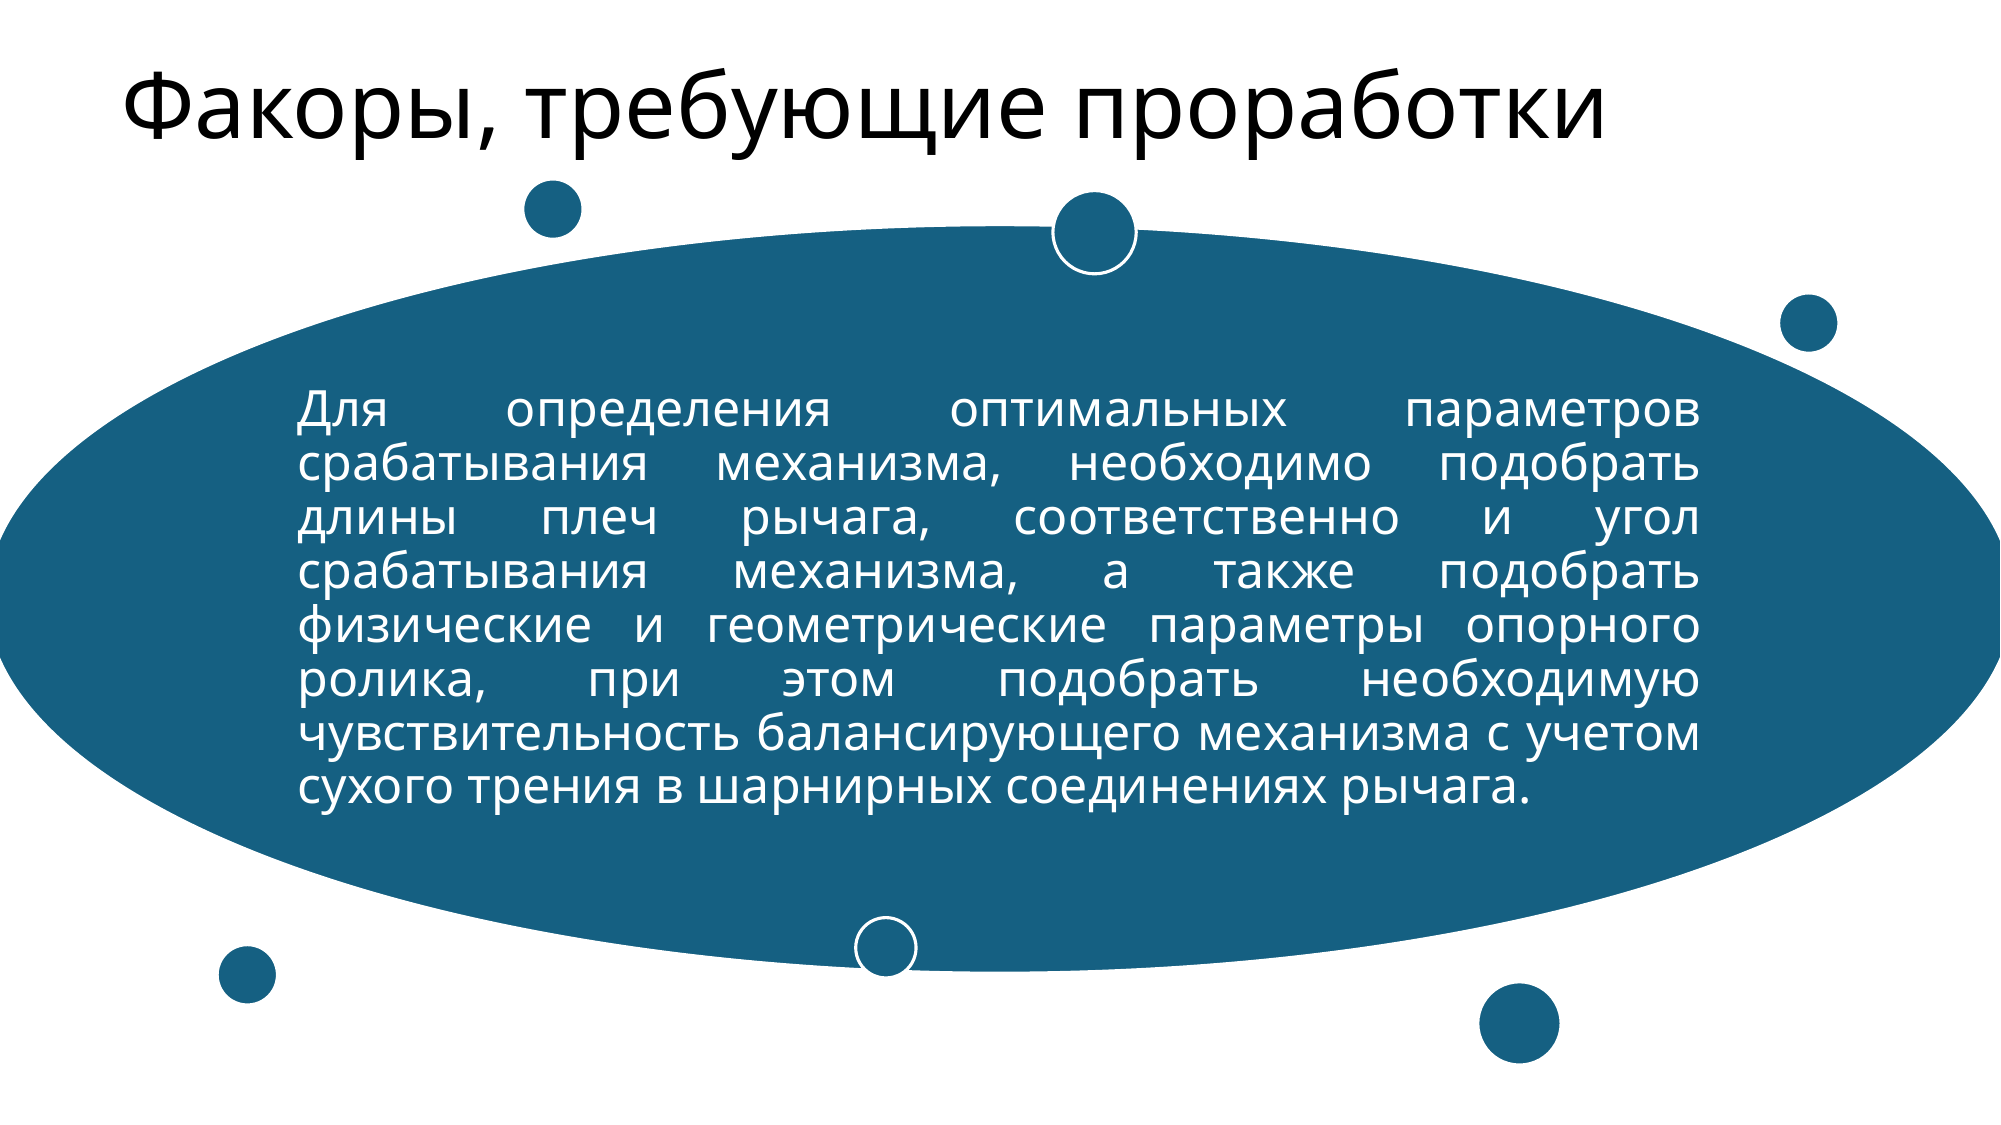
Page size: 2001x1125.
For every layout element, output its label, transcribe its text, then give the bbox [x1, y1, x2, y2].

title Факоры, требующие проработки [106, 0, 1832, 218]
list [136, 190, 1863, 1066]
